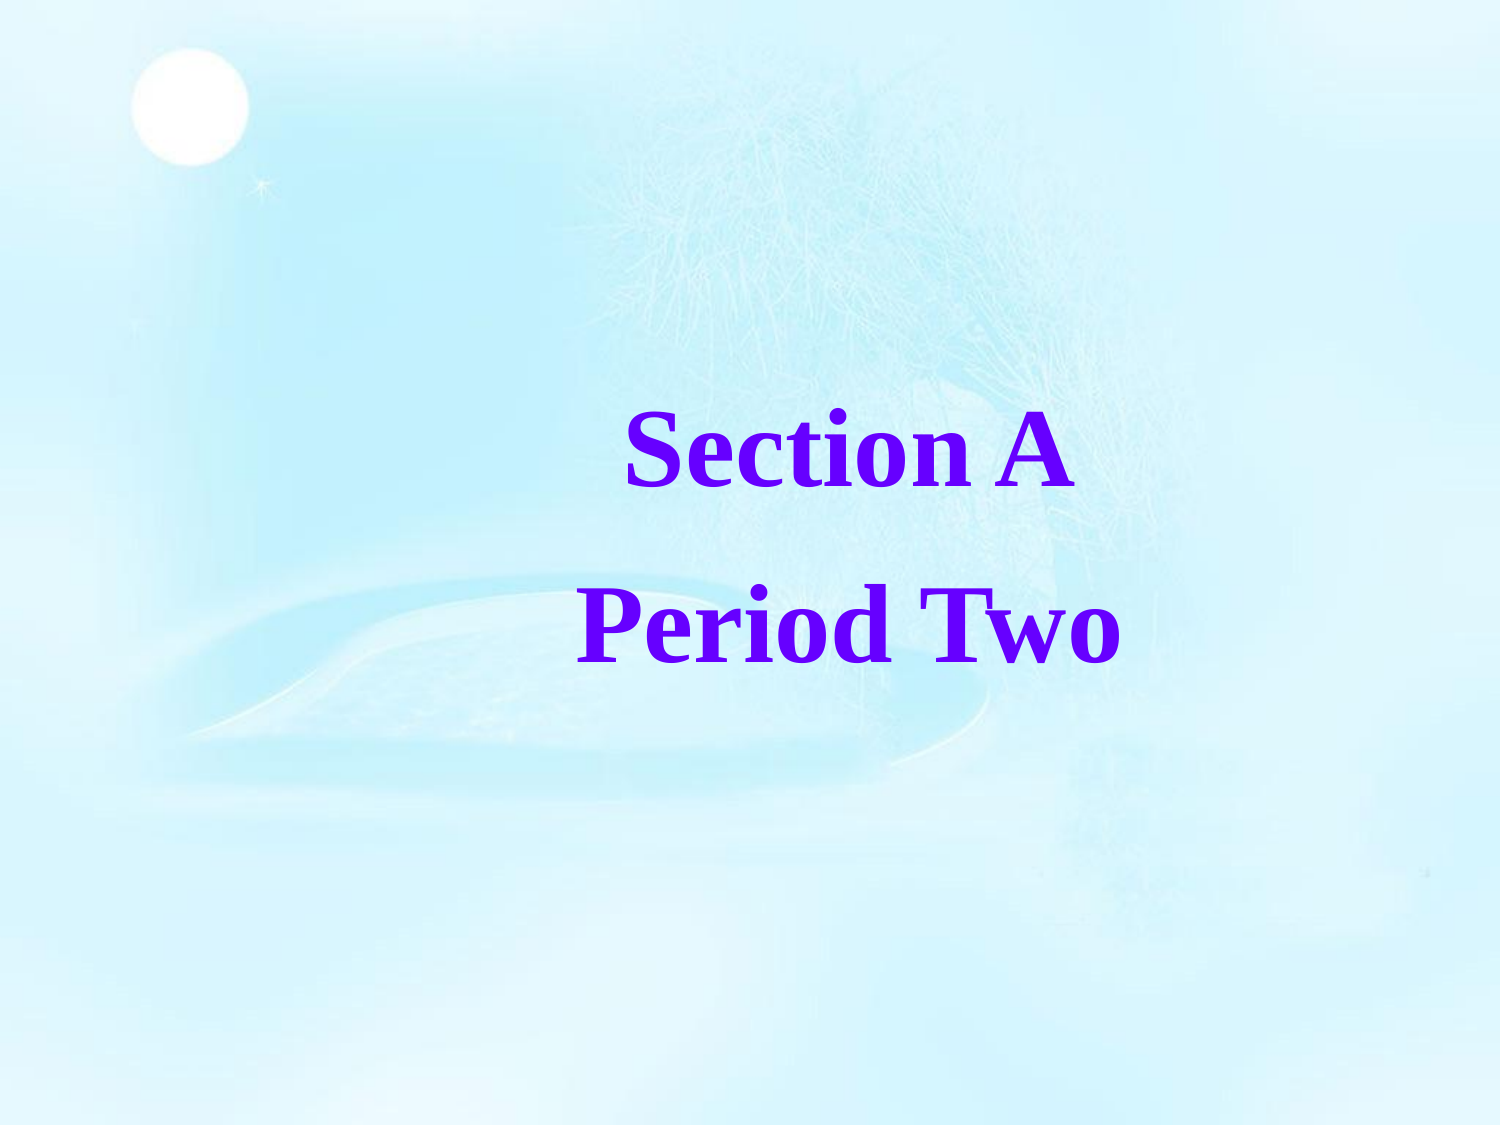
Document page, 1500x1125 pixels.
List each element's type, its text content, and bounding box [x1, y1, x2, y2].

picture [0, 0, 1500, 1125]
text_box Section A Period Two [560, 326, 1139, 692]
